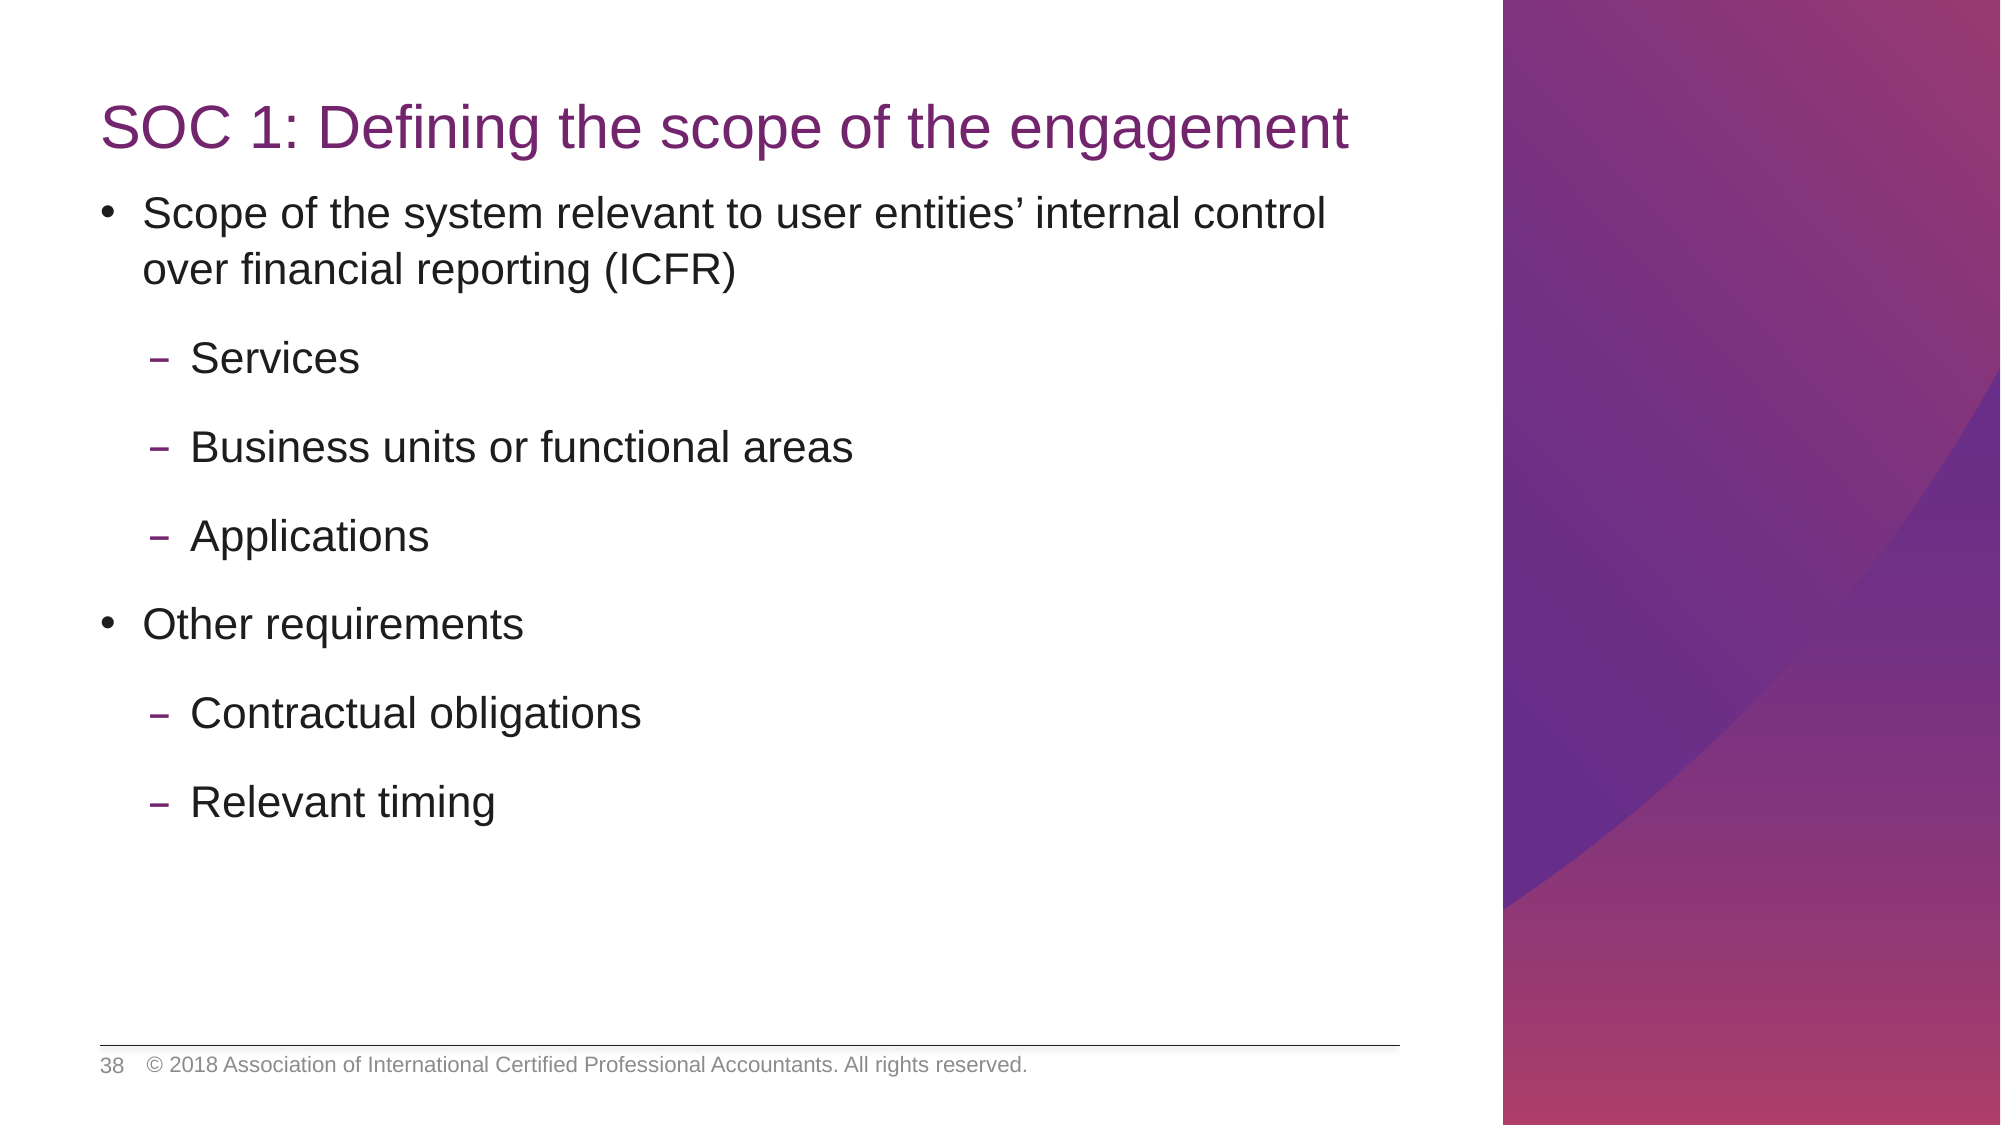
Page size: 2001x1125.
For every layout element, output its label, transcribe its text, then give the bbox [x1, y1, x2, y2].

list Scope of the system relevant to user entities’ internal control over financial reporting (ICFR) Services Business units or functional areas Applications Other requirements Contractual obligations Relevant timing [100, 182, 1401, 915]
slide_number 38 [99, 1050, 147, 1111]
picture [1503, 0, 2001, 1125]
title SOC 1: Defining the scope of the engagement [100, 31, 1401, 161]
footer © 2018 Association of International Certified Professional Accountants. All rights reserved. [147, 1050, 1400, 1111]
